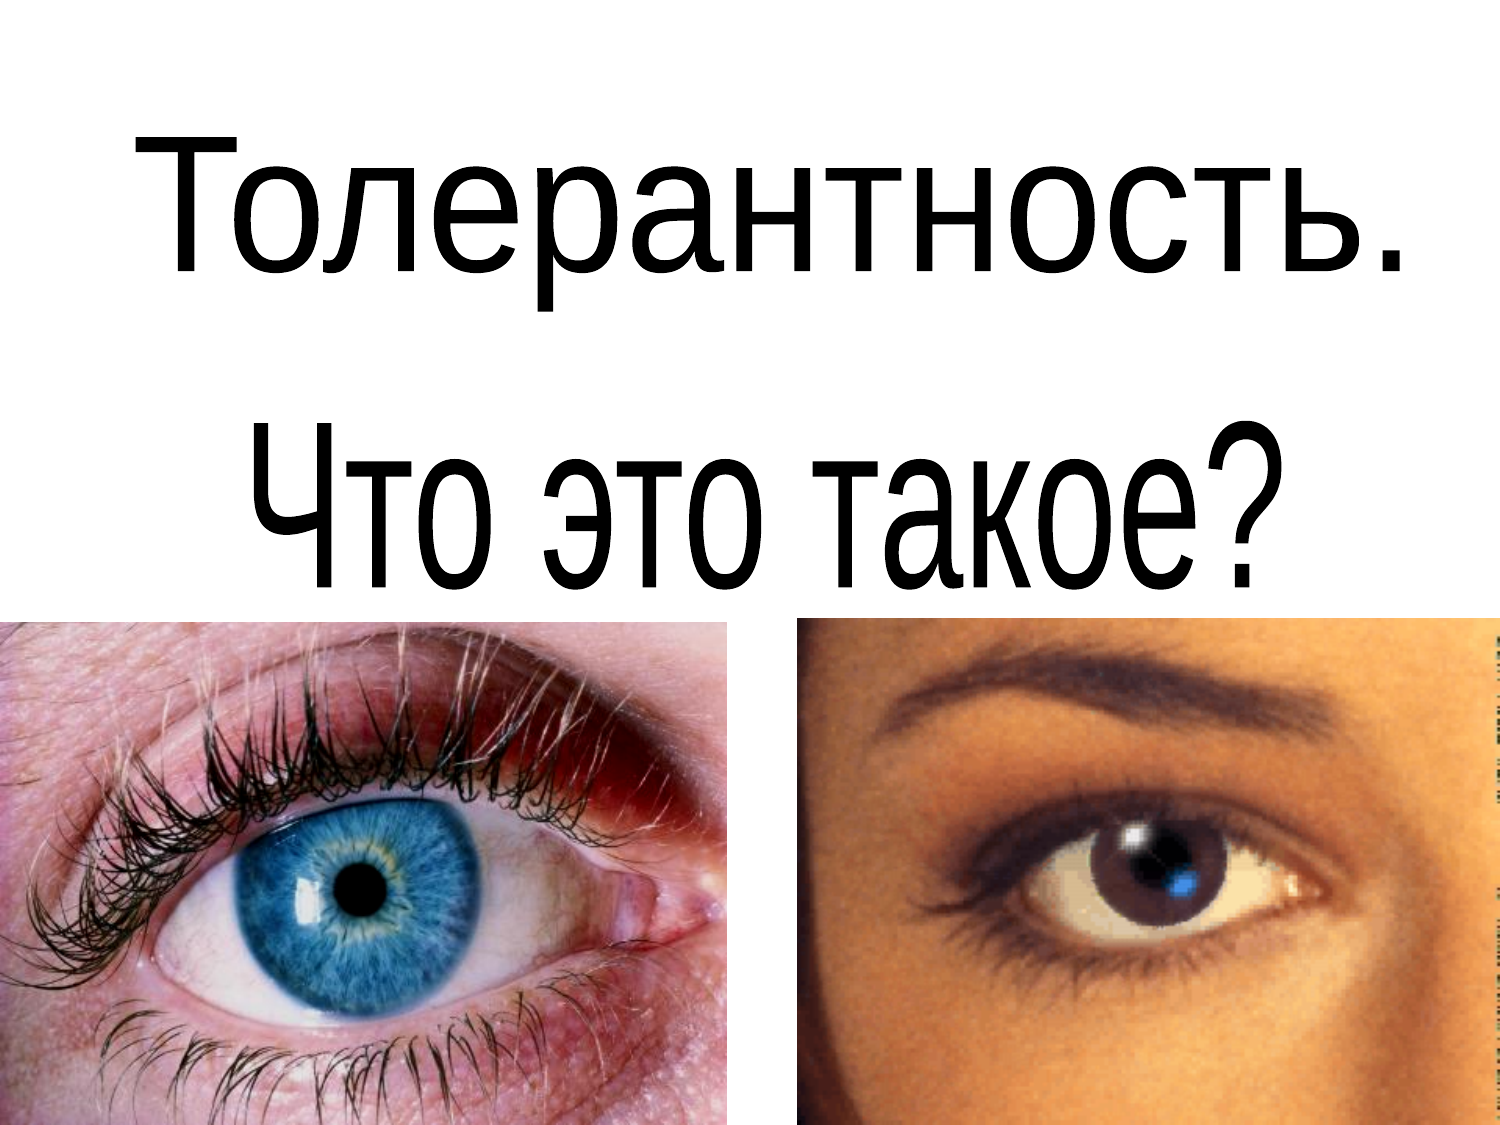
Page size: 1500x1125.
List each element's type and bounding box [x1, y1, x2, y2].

picture [0, 622, 727, 1125]
text_box [796, 617, 1500, 1125]
